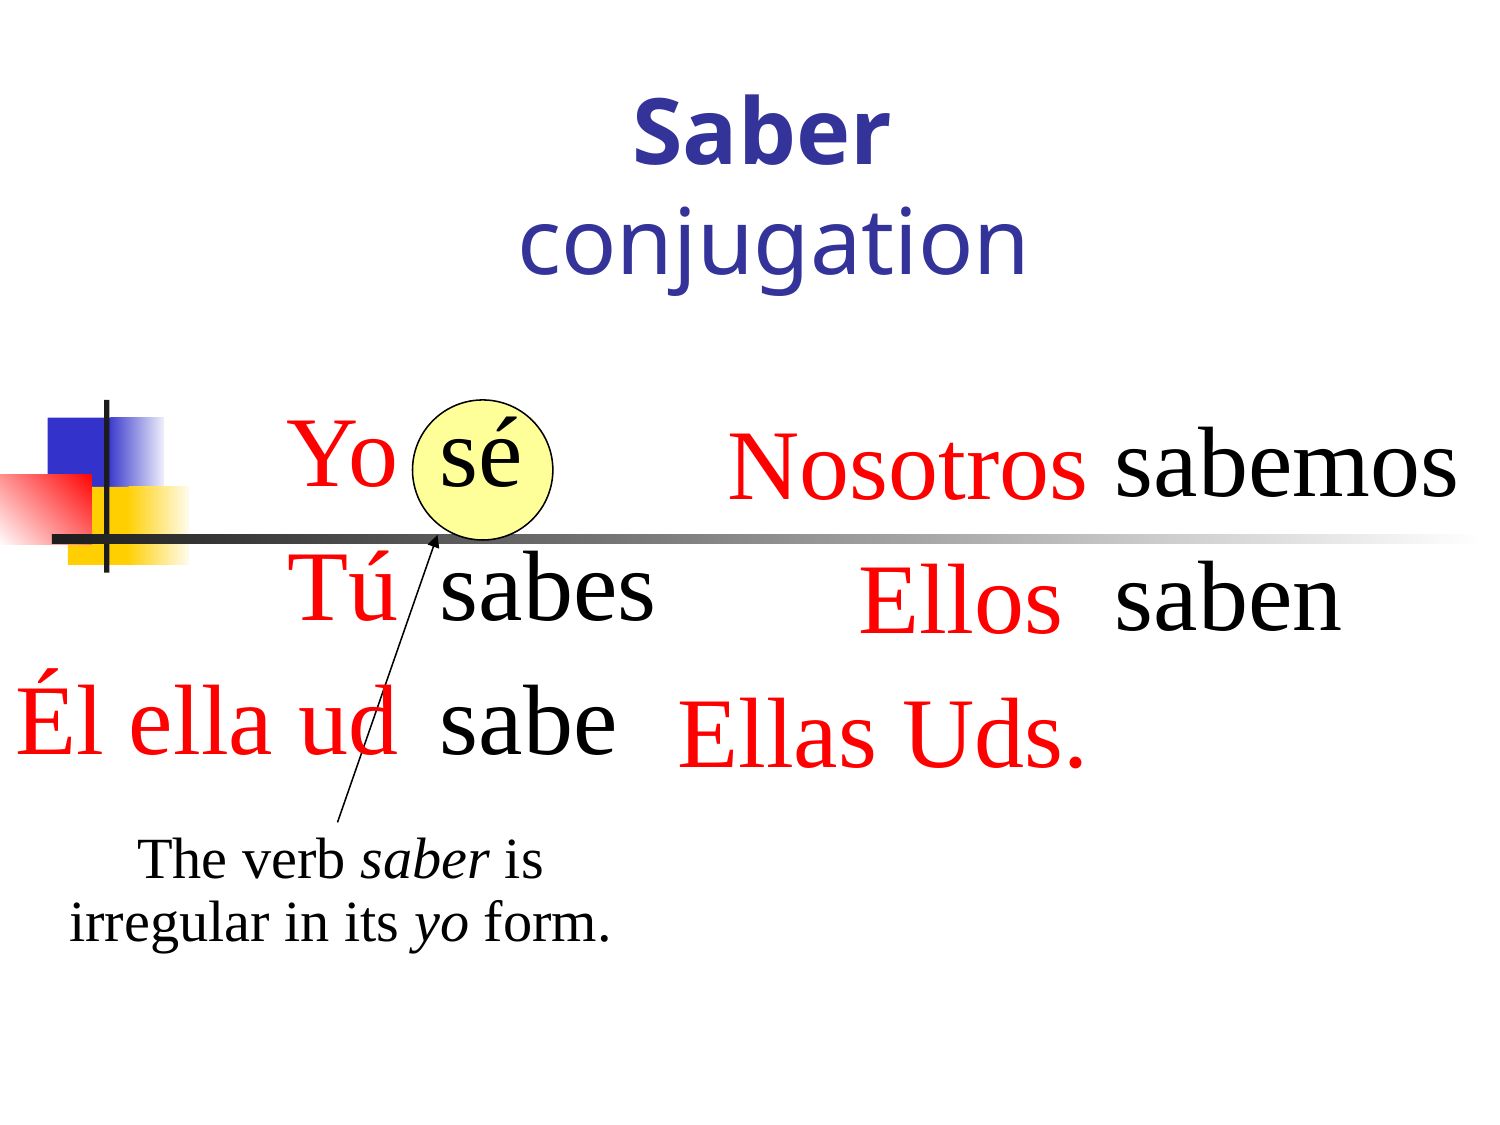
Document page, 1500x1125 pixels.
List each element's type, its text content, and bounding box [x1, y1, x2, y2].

text_box [414, 534, 440, 603]
text_box Yo Tú Él ella ud [0, 412, 414, 779]
text_box Nosotros Ellos Ellas Uds. [662, 424, 1104, 792]
text_box The verb saber is irregular in its yo form. [37, 820, 644, 962]
text_box [443, 399, 523, 412]
text_box [414, 430, 425, 510]
text_box sé sabes sabe [425, 412, 675, 779]
text_box sabemos saben [1100, 422, 1500, 655]
title Saber conjugation [125, 62, 1400, 300]
